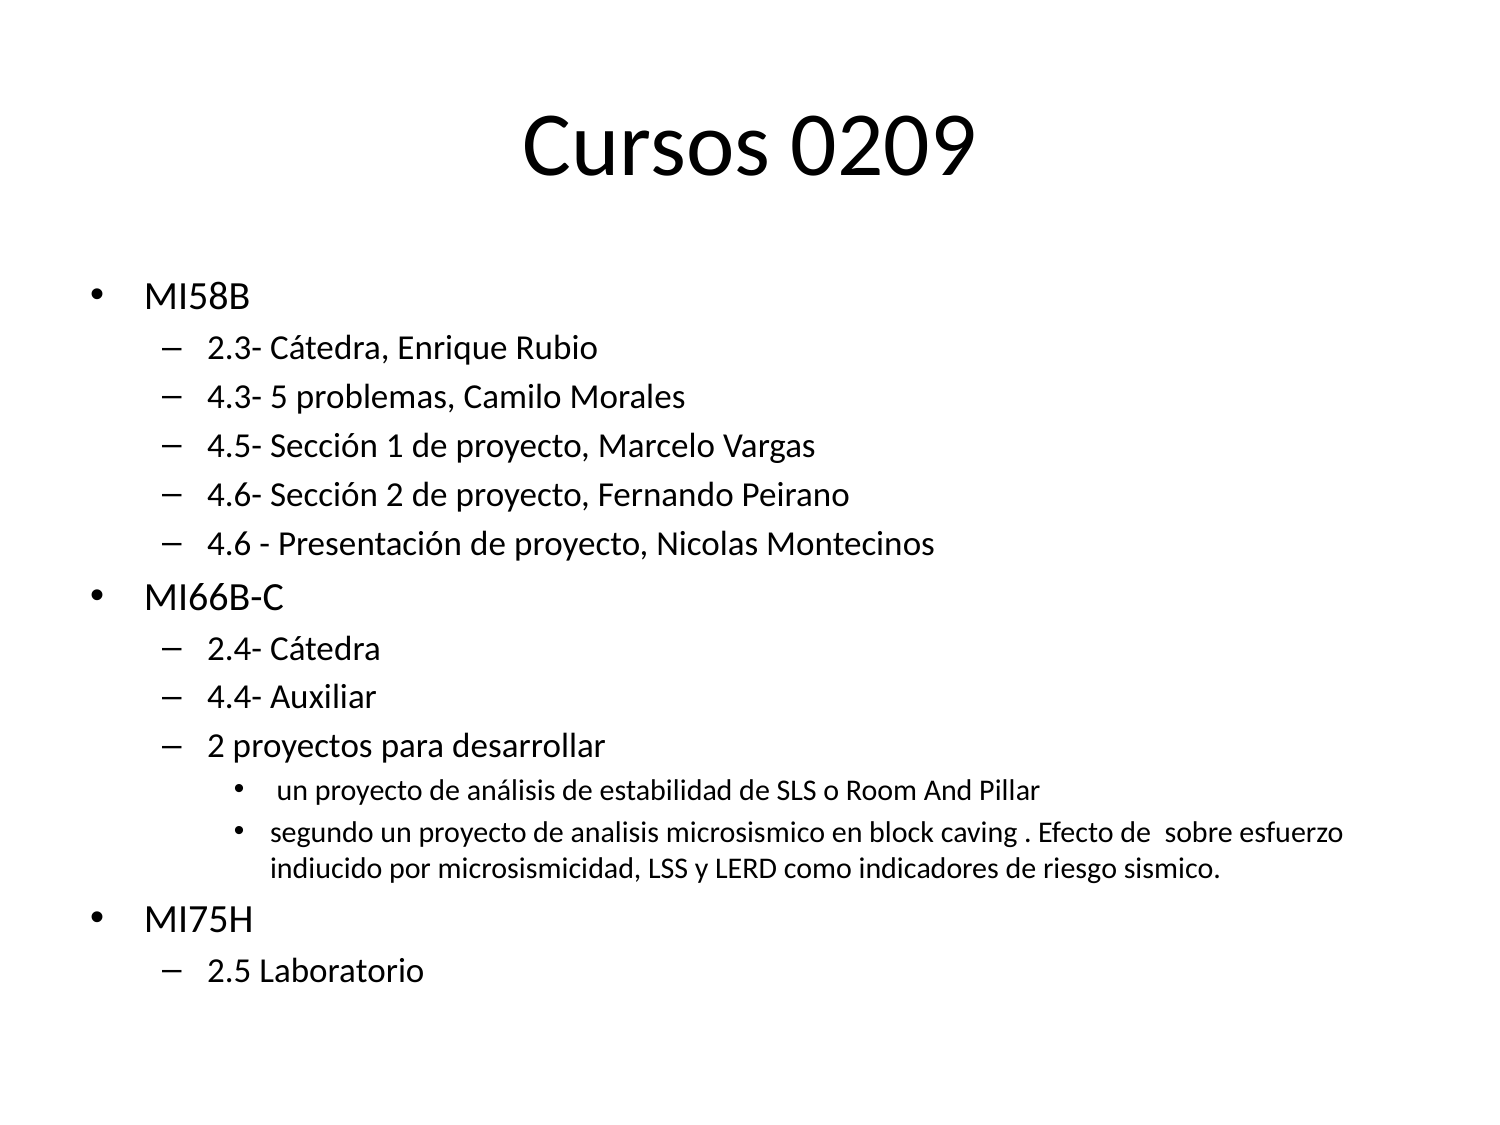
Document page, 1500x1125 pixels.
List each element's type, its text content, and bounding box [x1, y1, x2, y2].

list MI58B 2.3- Cátedra, Enrique Rubio 4.3- 5 problemas, Camilo Morales 4.5- Sección 1 de proyecto, Marcelo Vargas 4.6- Sección 2 de proyecto, Fernando Peirano 4.6 - Presentación de proyecto, Nicolas Montecinos MI66B-C 2.4- Cátedra 4.4- Auxiliar 2 proyectos para desarrollar un proyecto de análisis de estabilidad de SLS o Room And Pillar segundo un proyecto de analisis microsismico en block caving . Efecto de sobre esfuerzo indiucido por microsismicidad, LSS y LERD como indicadores de riesgo sismico. MI75H 2.5 Laboratorio [75, 262, 1425, 1005]
title Cursos 0209 [75, 45, 1425, 233]
